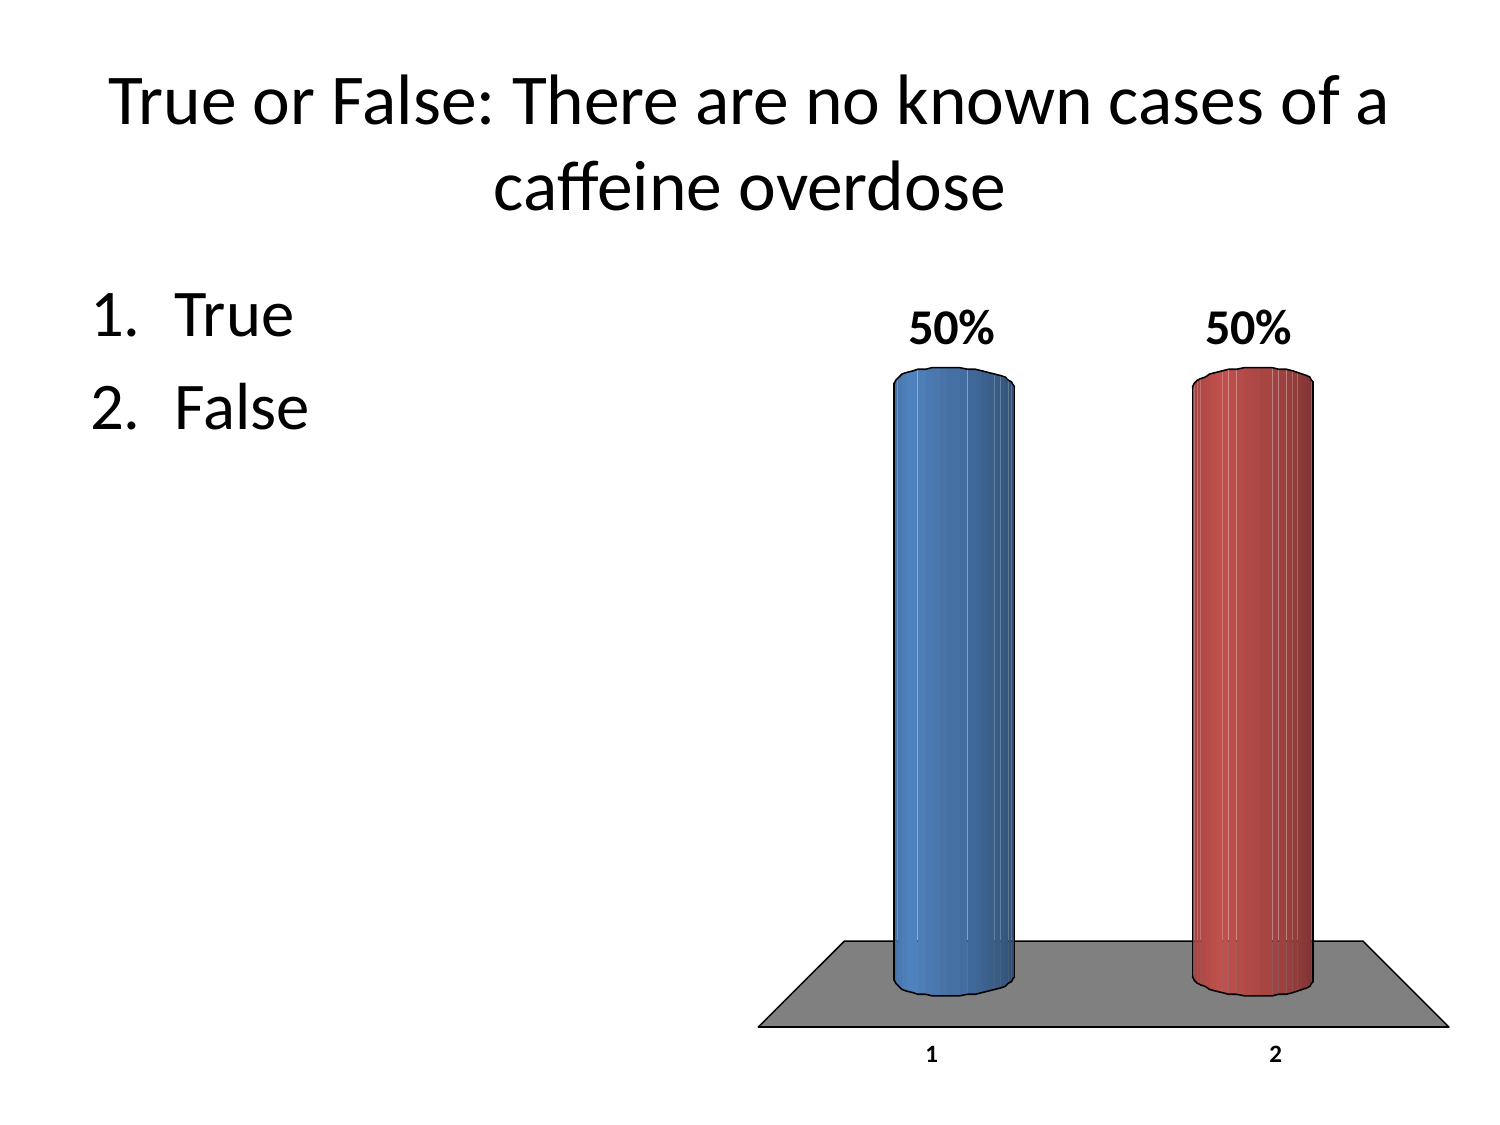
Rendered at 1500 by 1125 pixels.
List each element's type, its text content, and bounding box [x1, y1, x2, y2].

list True False [75, 262, 750, 1005]
title True or False: There are no known cases of a caffeine overdose [75, 45, 1425, 233]
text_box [739, 270, 1490, 1115]
